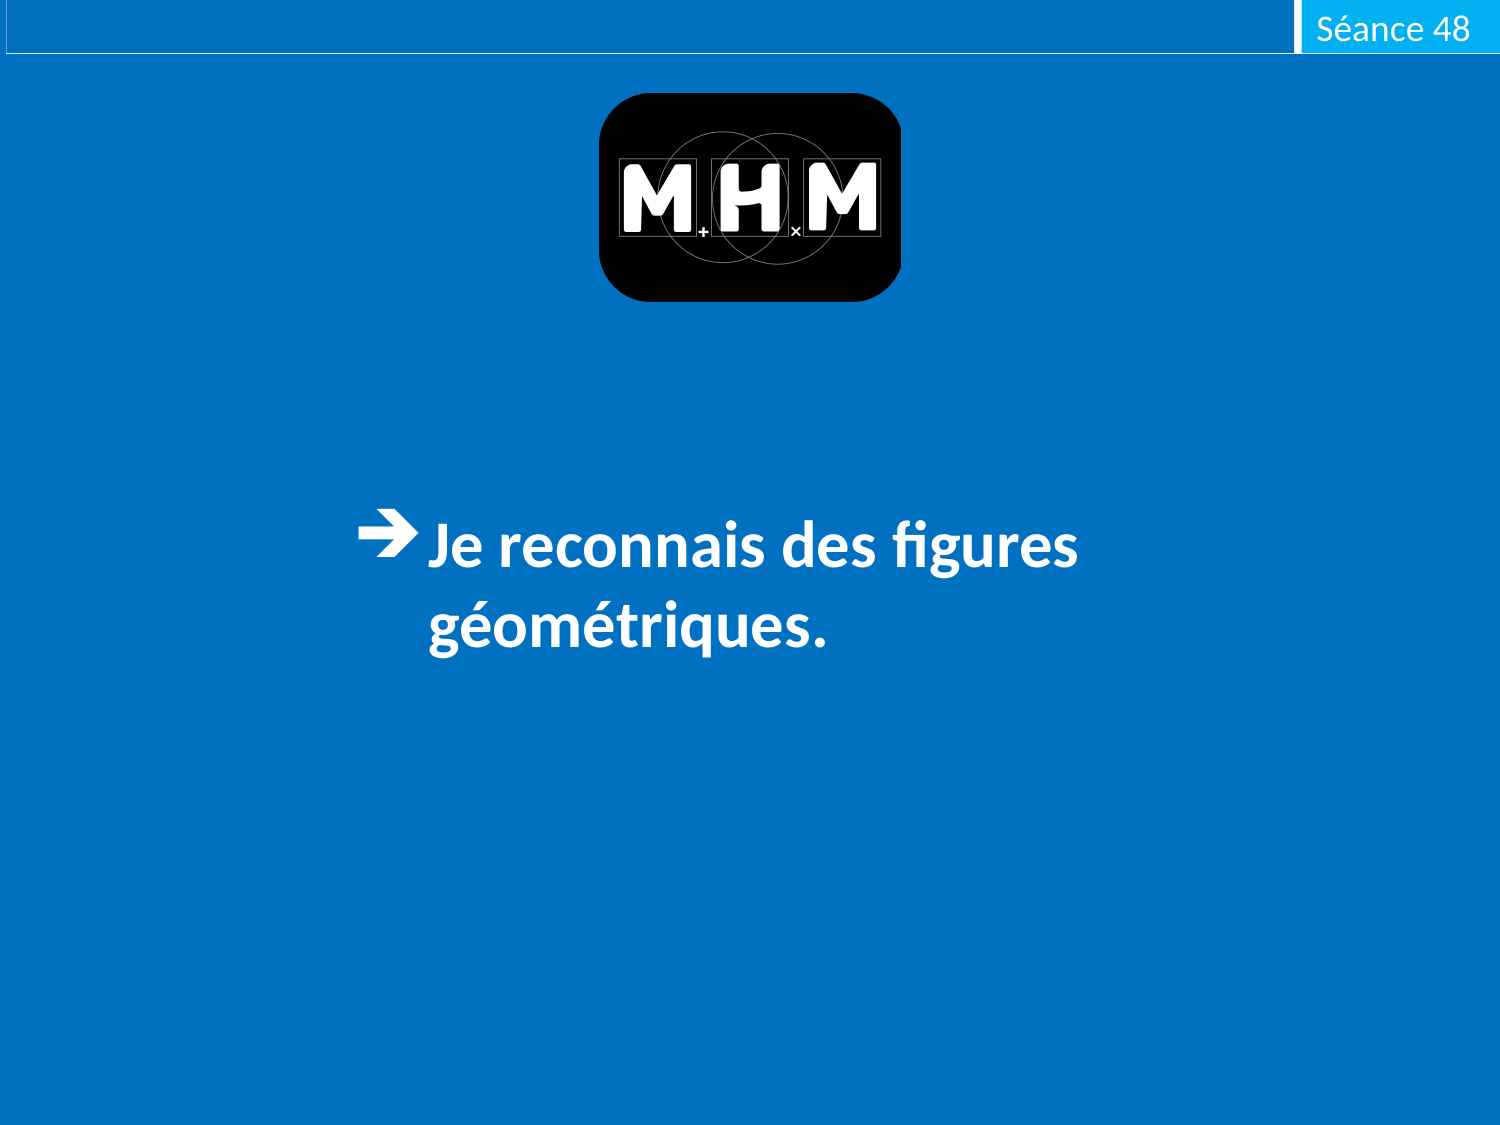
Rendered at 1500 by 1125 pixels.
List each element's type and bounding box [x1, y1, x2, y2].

text_box [0, 54, 1500, 1125]
